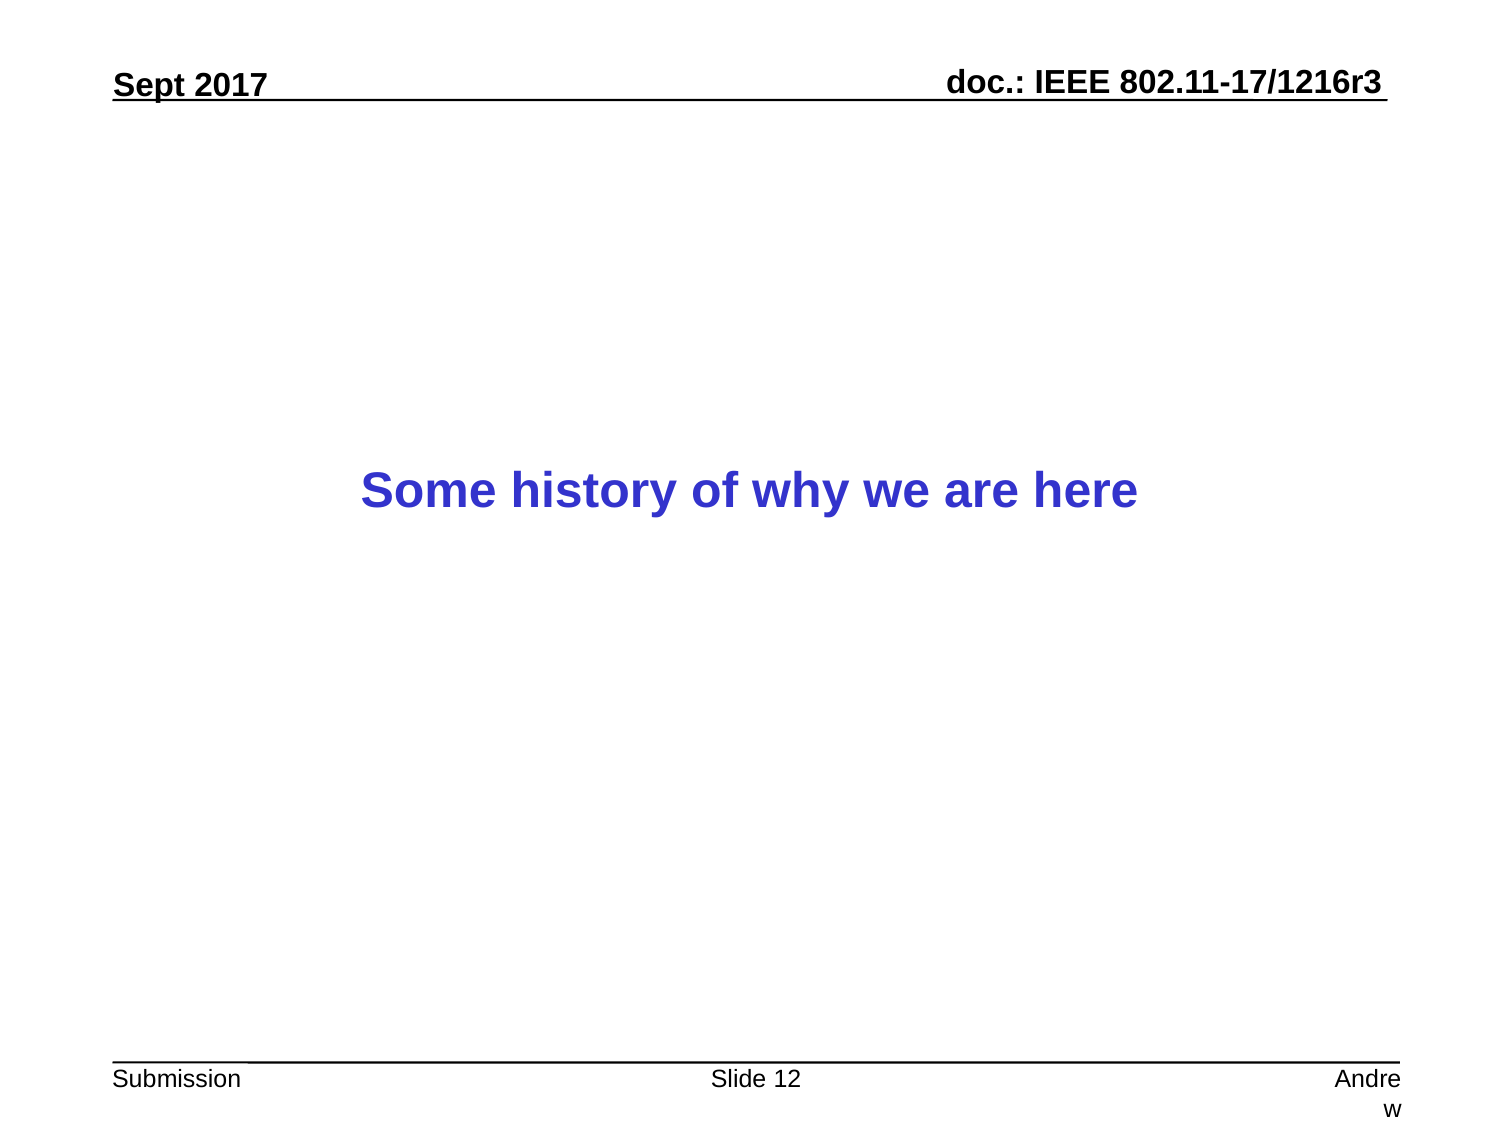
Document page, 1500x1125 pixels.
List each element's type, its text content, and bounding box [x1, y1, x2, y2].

list Some history of why we are here [112, 324, 1388, 650]
slide_number Slide 12 [709, 1061, 803, 1093]
footer Andrew Myles, Cisco [1320, 1061, 1402, 1093]
